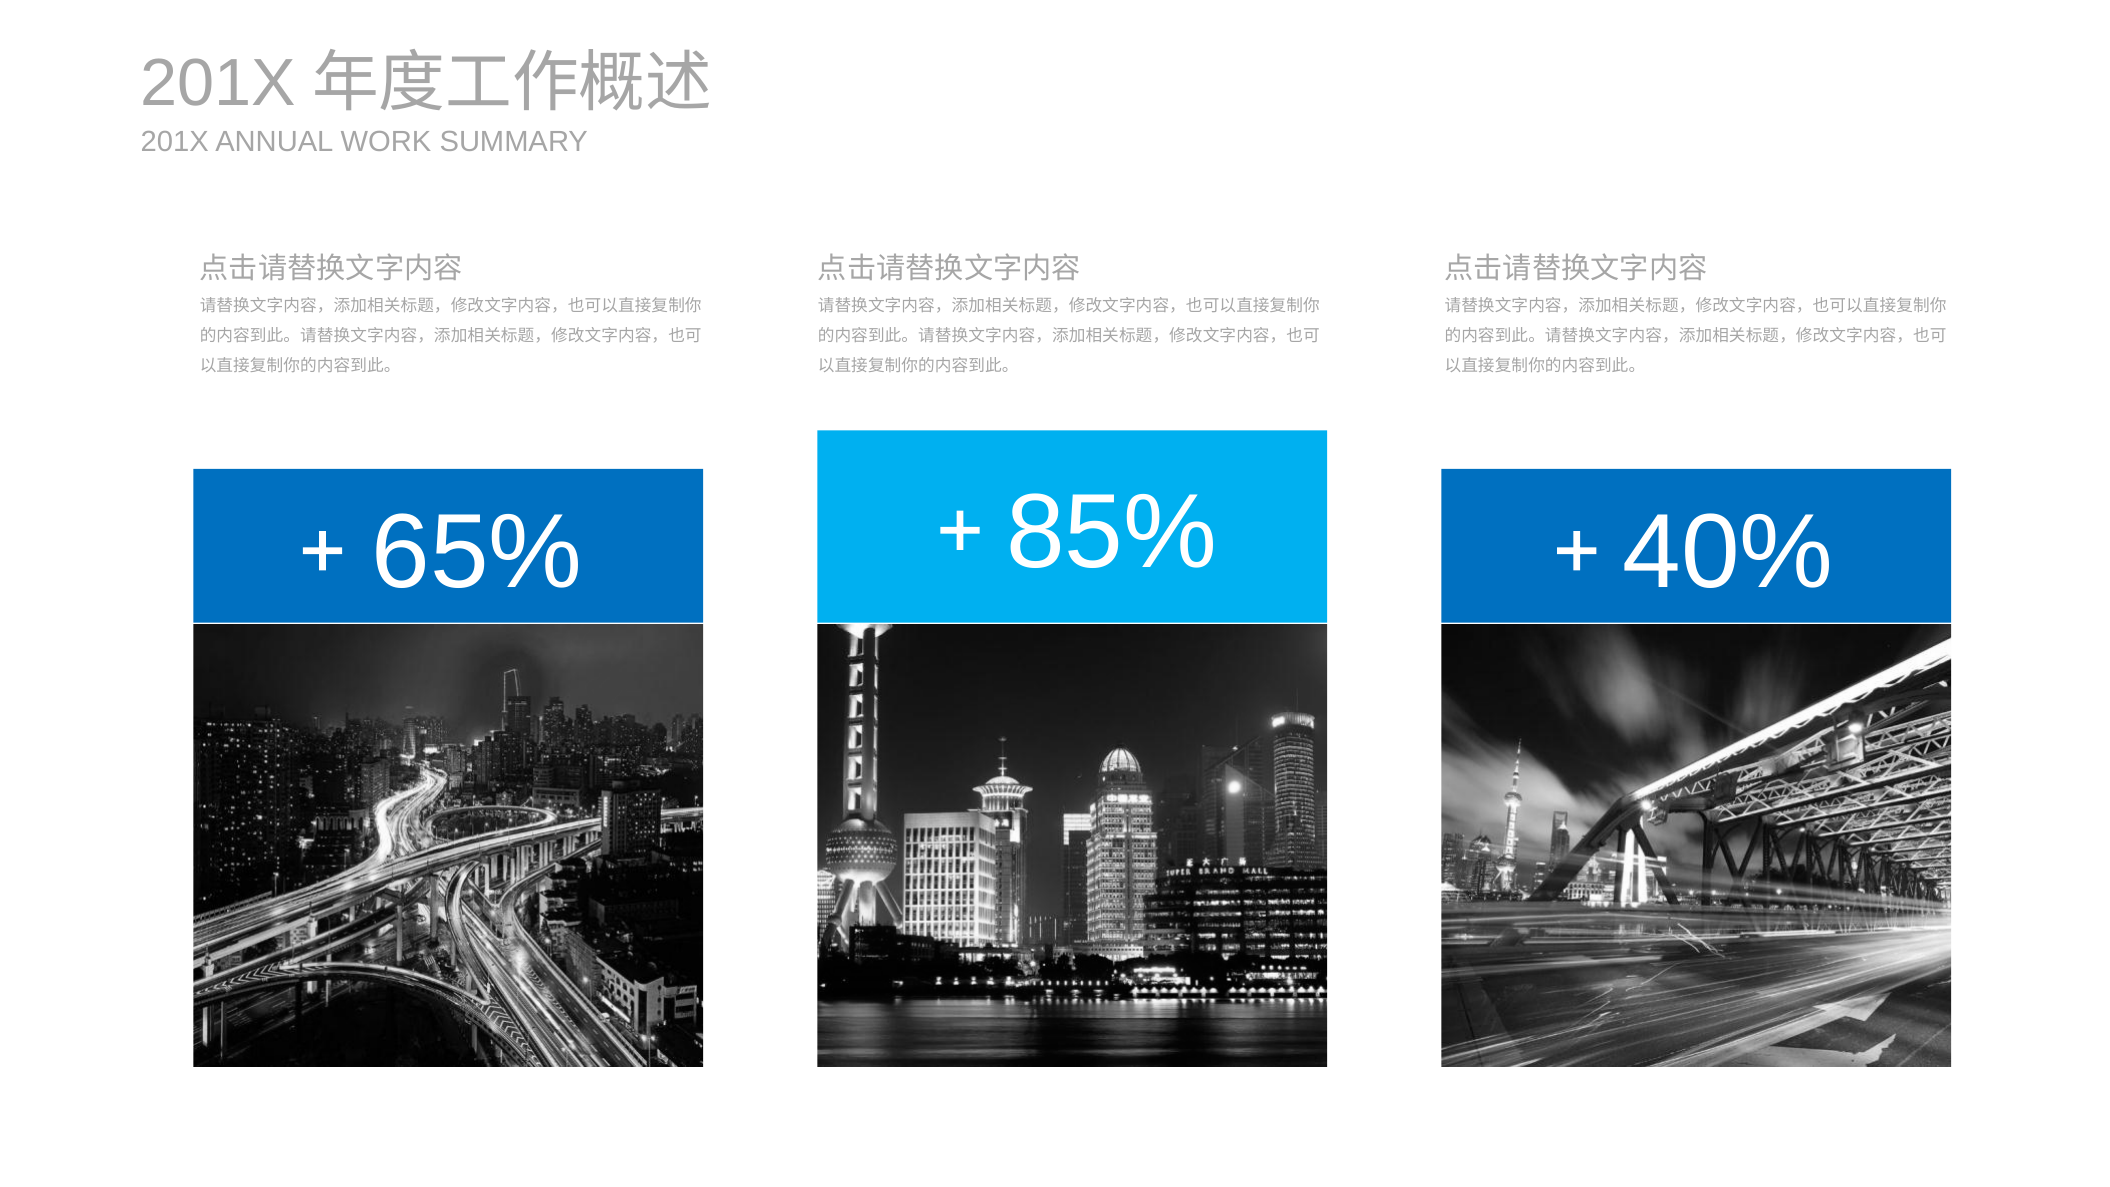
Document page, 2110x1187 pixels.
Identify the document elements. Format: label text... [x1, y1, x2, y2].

text_box 点击请替换文字内容 请替换文字内容，添加相关标题，修改文字内容，也可以直接复制你的内容到此。请替换文字内容，添加相关标题，修改文字内容，也可以直接复制你的内容到此。 [1444, 232, 1948, 375]
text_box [817, 430, 1328, 1067]
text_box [193, 468, 704, 1067]
text_box 点击请替换文字内容 请替换文字内容，添加相关标题，修改文字内容，也可以直接复制你的内容到此。请替换文字内容，添加相关标题，修改文字内容，也可以直接复制你的内容到此。 [199, 232, 703, 375]
text_box 点击请替换文字内容 请替换文字内容，添加相关标题，修改文字内容，也可以直接复制你的内容到此。请替换文字内容，添加相关标题，修改文字内容，也可以直接复制你的内容到此。 [817, 232, 1322, 375]
text_box 201X ANNUAL WORK SUMMARY [140, 122, 602, 158]
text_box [1441, 468, 1952, 1067]
text_box 201X年度工作概述 [140, 38, 789, 119]
